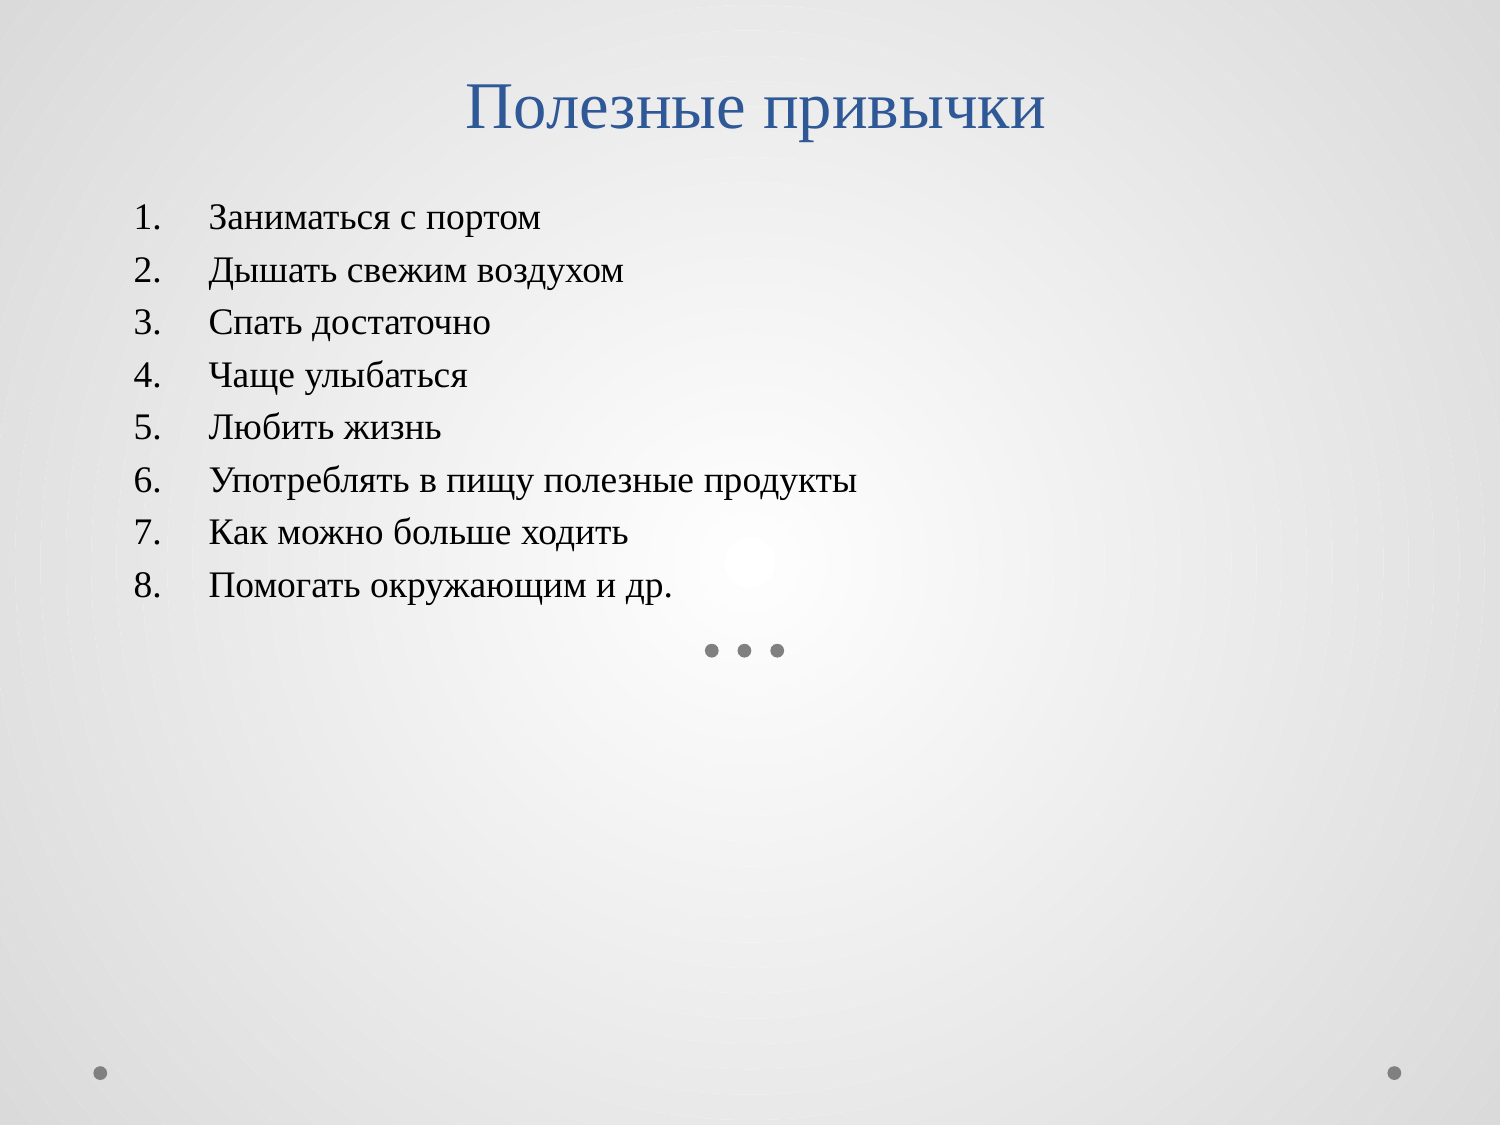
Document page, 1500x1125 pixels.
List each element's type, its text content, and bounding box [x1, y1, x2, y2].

title Полезные привычки [118, 42, 1394, 149]
list Заниматься с портом Дышать свежим воздухом Спать достаточно Чаще улыбаться Любить жизнь Употреблять в пищу полезные продукты Как можно больше ходить Помогать окружающим и др. [118, 184, 1394, 646]
